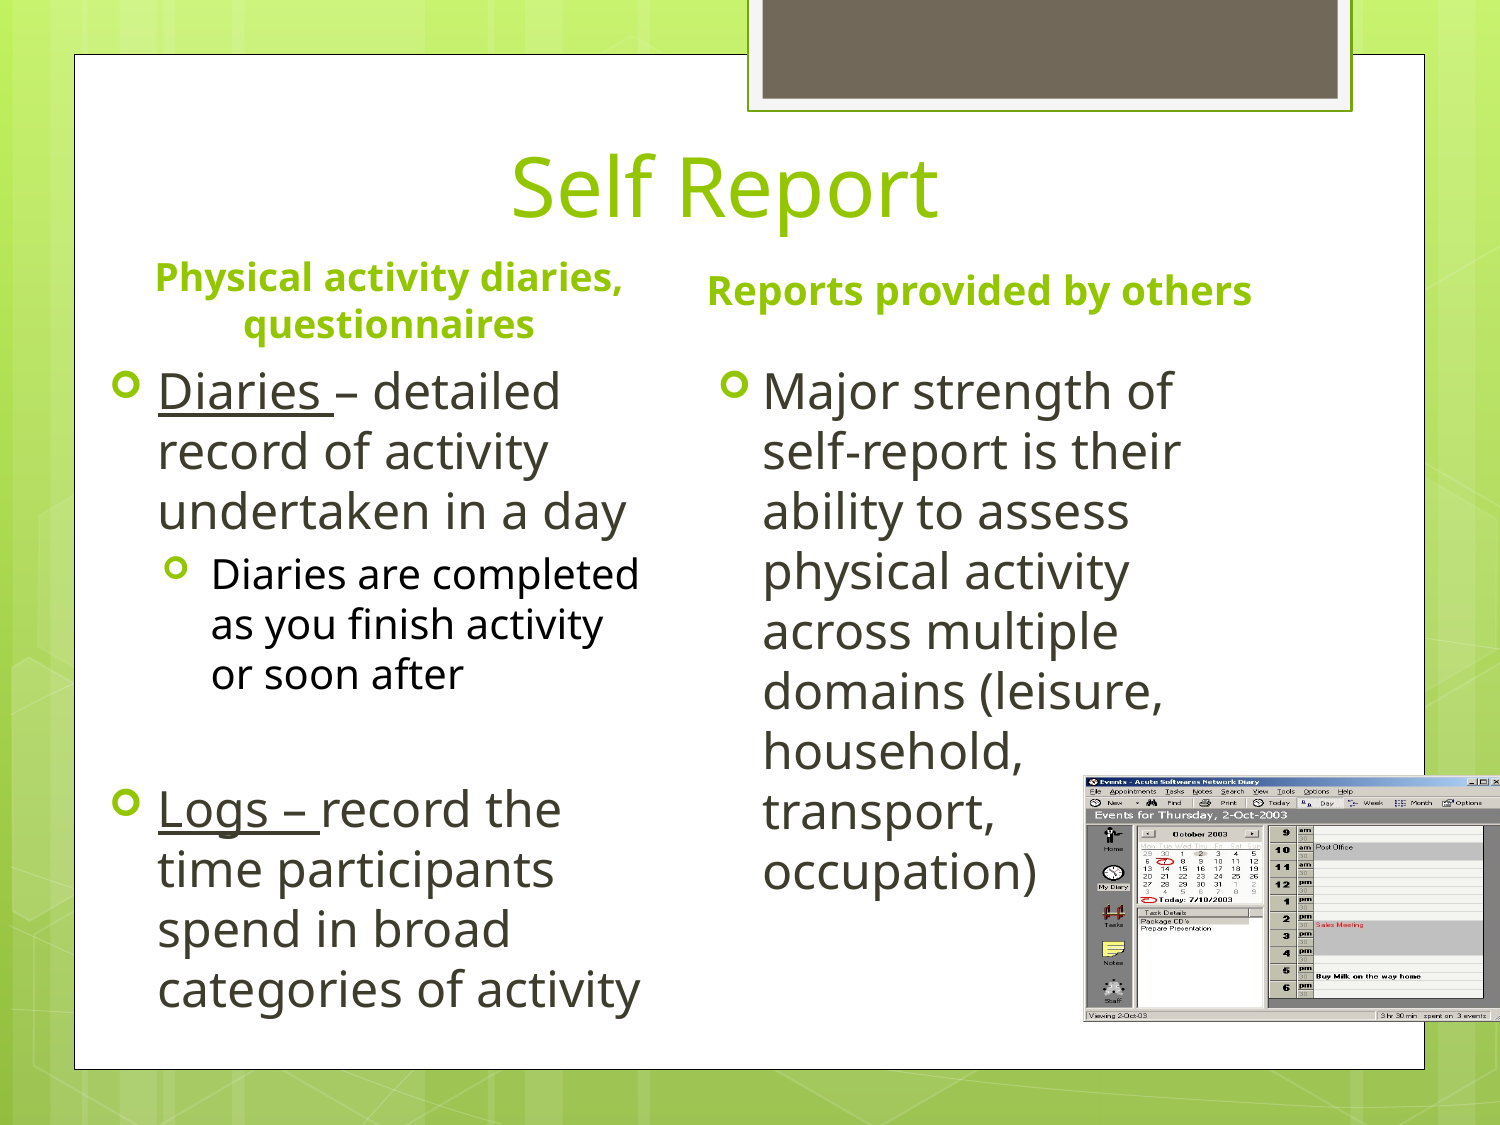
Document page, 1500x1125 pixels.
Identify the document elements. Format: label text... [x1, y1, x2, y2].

title Self Report [160, 54, 1313, 243]
picture [1083, 774, 1500, 1023]
list Major strength of self-report is their ability to assess physical activity across multiple domains (leisure, household, transport, occupation) [691, 351, 1269, 1027]
list Physical activity diaries, questionnaires [100, 243, 678, 354]
list Diaries – detailed record of activity undertaken in a day Diaries are completed as you finish activity or soon after Logs – record the time participants spend in broad categories of activity [82, 351, 660, 1027]
list Reports provided by others [691, 246, 1269, 322]
